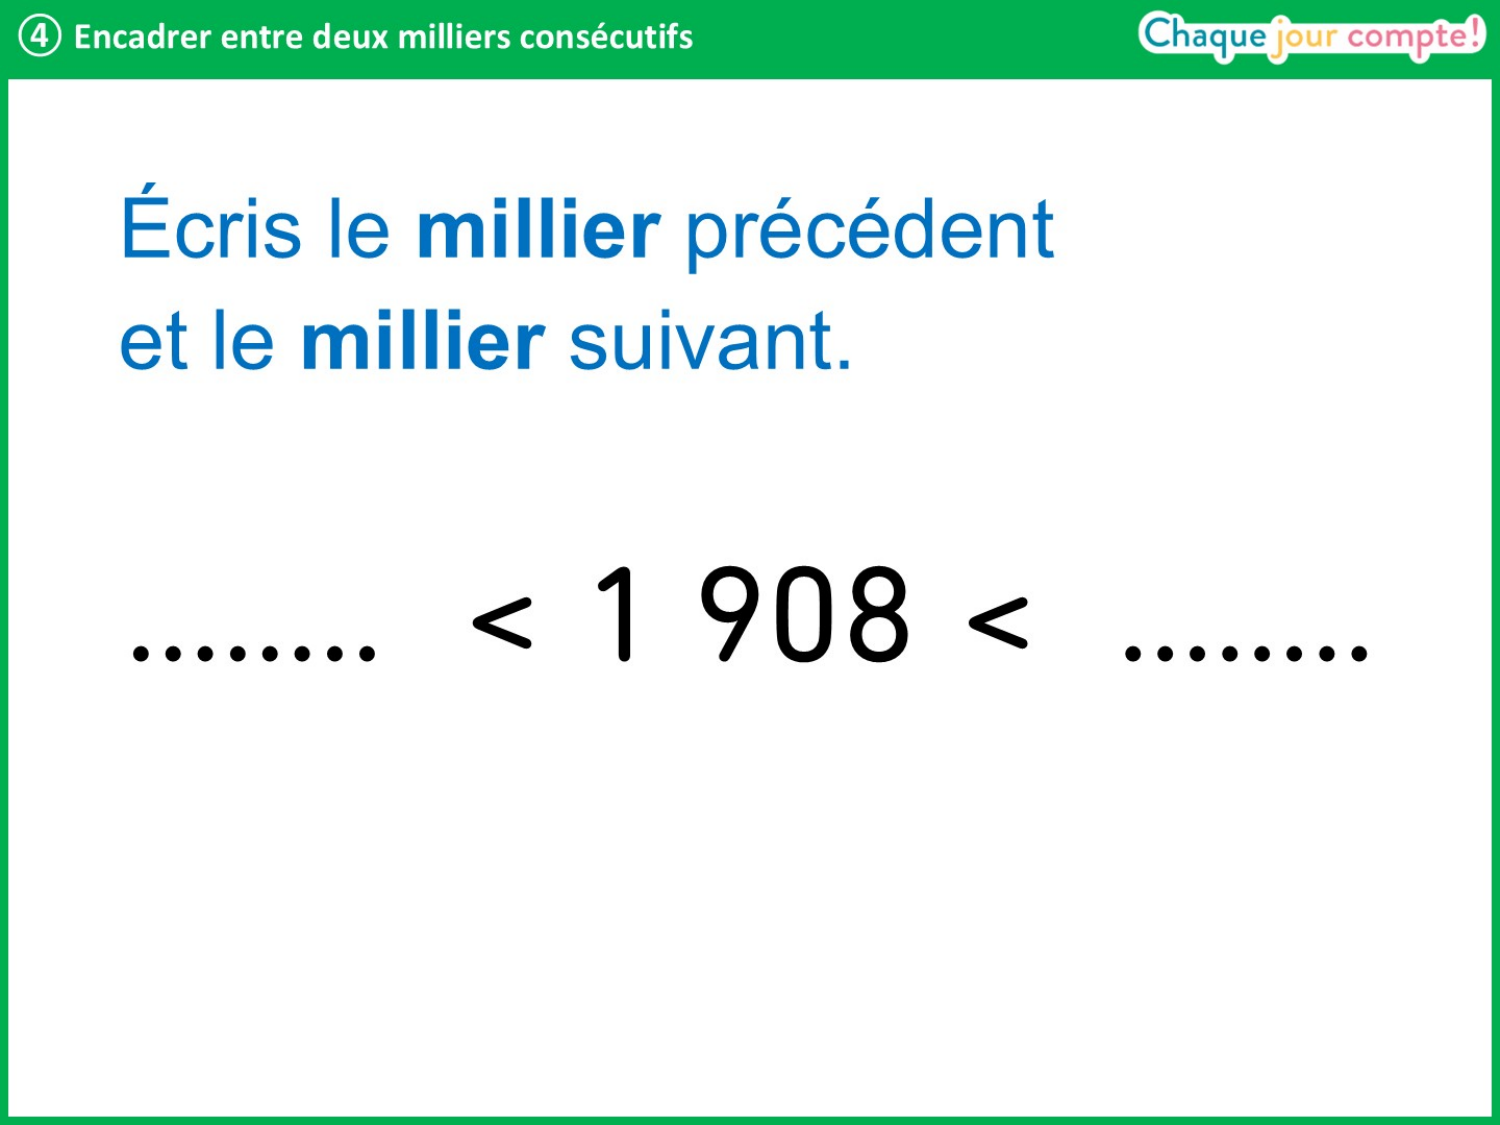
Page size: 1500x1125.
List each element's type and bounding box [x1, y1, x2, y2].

list [0, 0, 1500, 1125]
